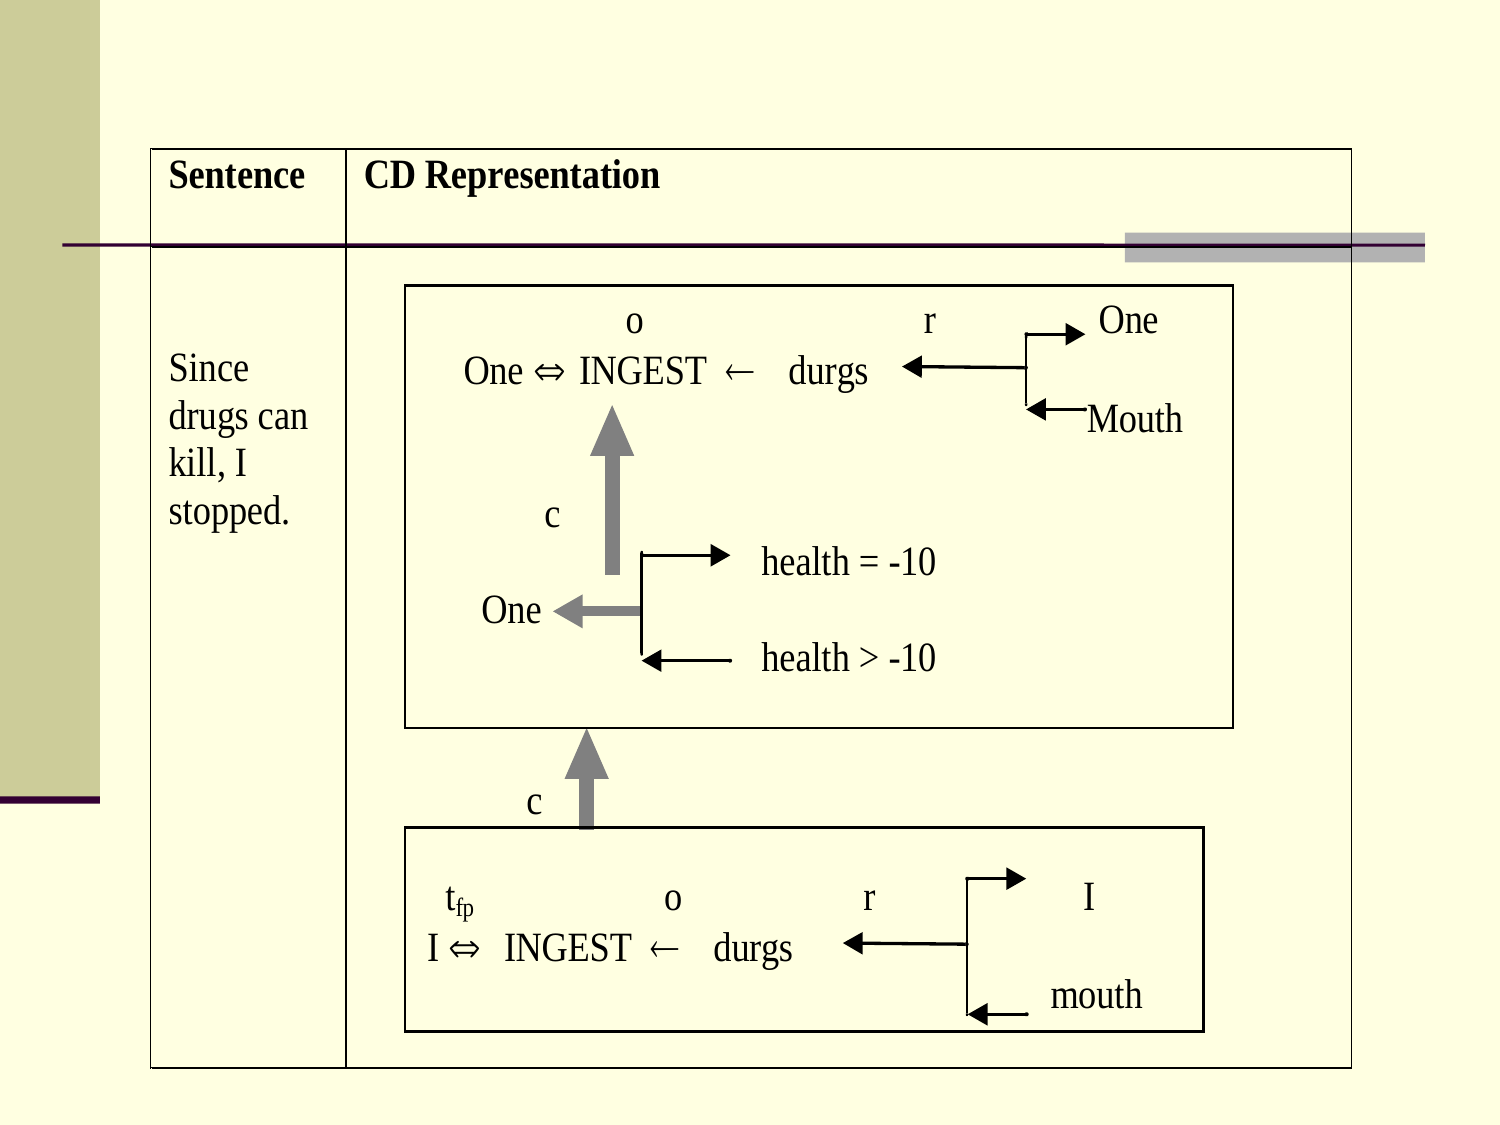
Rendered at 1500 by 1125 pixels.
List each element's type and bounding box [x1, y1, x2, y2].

text_box [149, 70, 1500, 1121]
